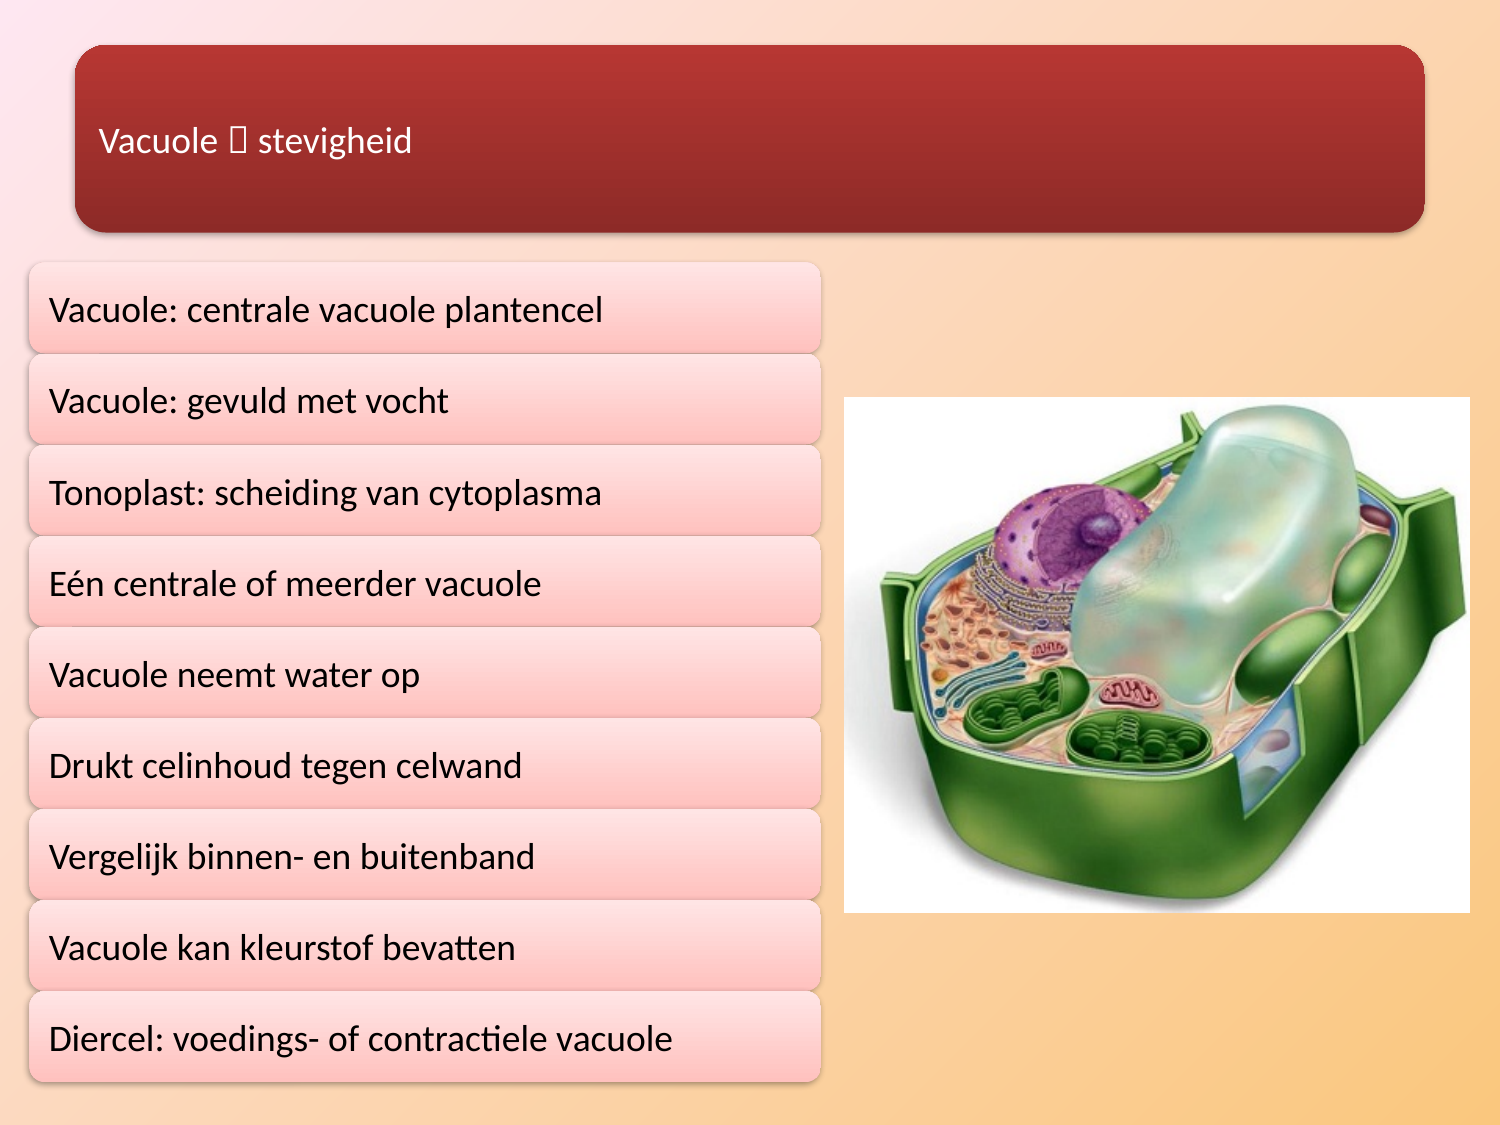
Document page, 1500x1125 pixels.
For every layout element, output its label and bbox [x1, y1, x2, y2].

picture [844, 396, 1470, 913]
list [29, 262, 822, 1083]
text_box [74, 44, 1426, 233]
